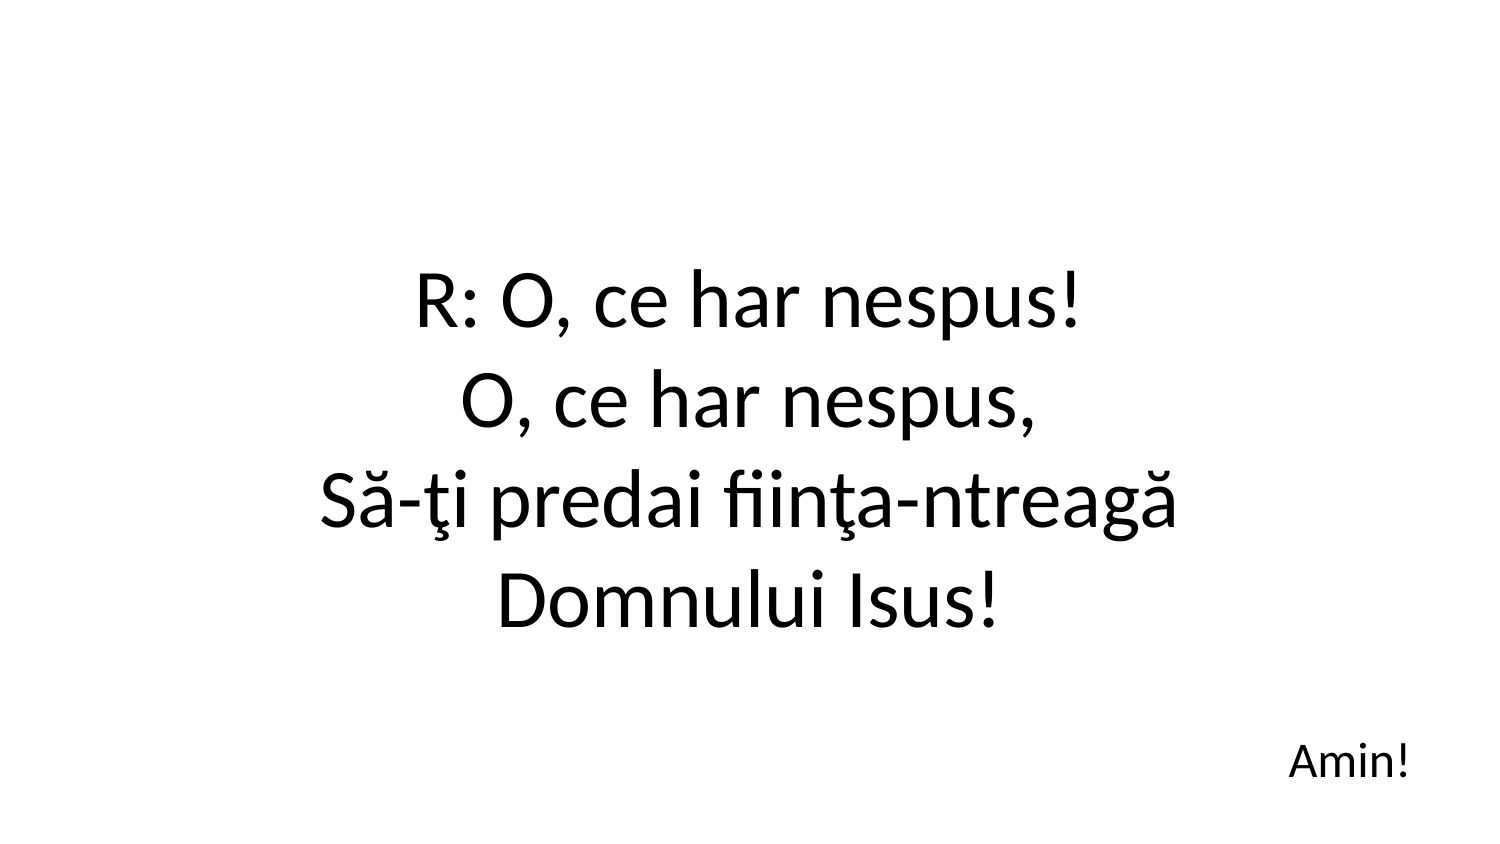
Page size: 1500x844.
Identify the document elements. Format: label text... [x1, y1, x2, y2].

text_box Amin! [1273, 674, 1427, 795]
text_box R: O, ce har nespus! O, ce har nespus, Să-ţi predai fiinţa-ntreagă Domnului Isus! [304, 192, 1196, 652]
